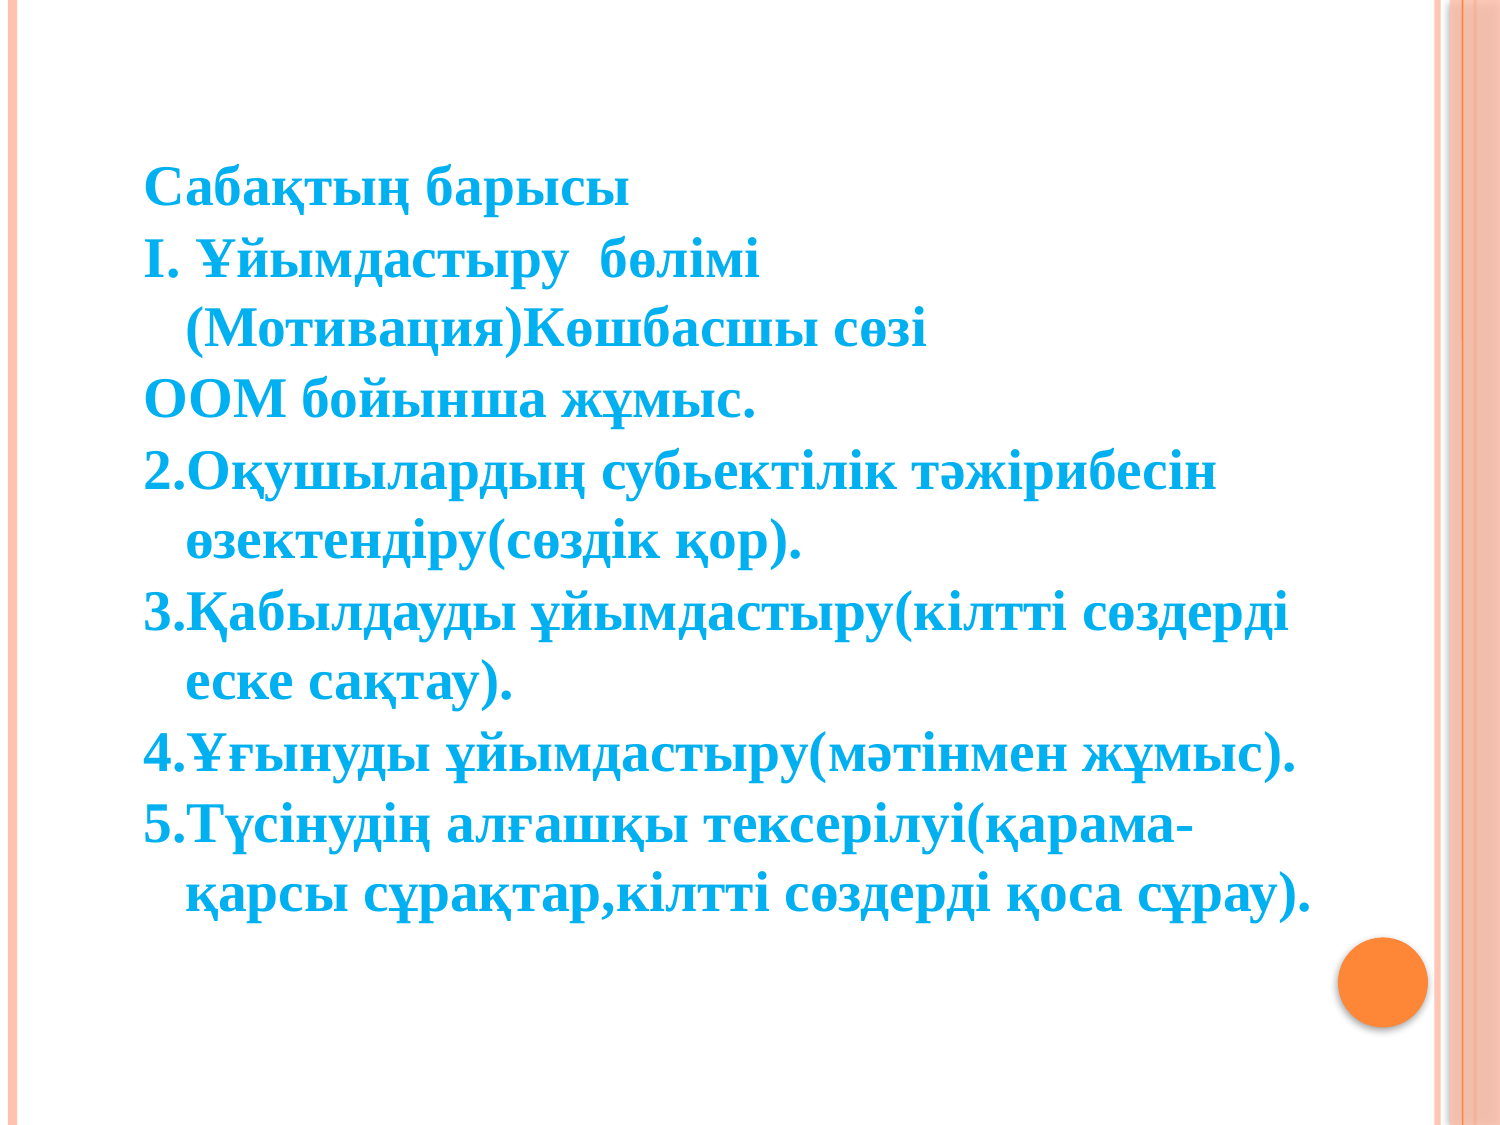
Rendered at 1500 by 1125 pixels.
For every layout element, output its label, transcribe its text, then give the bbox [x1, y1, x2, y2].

list Сабақтың барысы І. Ұйымдастыру бөлімі (Мотивация)Көшбасшы сөзі ООМ бойынша жұмыс. 2.Оқушылардың субьектілік тәжірибесін өзектендіру(сөздік қор). 3.Қабылдауды ұйымдастыру(кілтті сөздерді еске сақтау). 4.Ұғынуды ұйымдастыру(мәтінмен жұмыс). 5.Түсінудің алғашқы тексерілуі(қарама-қарсы сұрақтар,кілтті сөздерді қоса сұрау). [128, 140, 1354, 1090]
